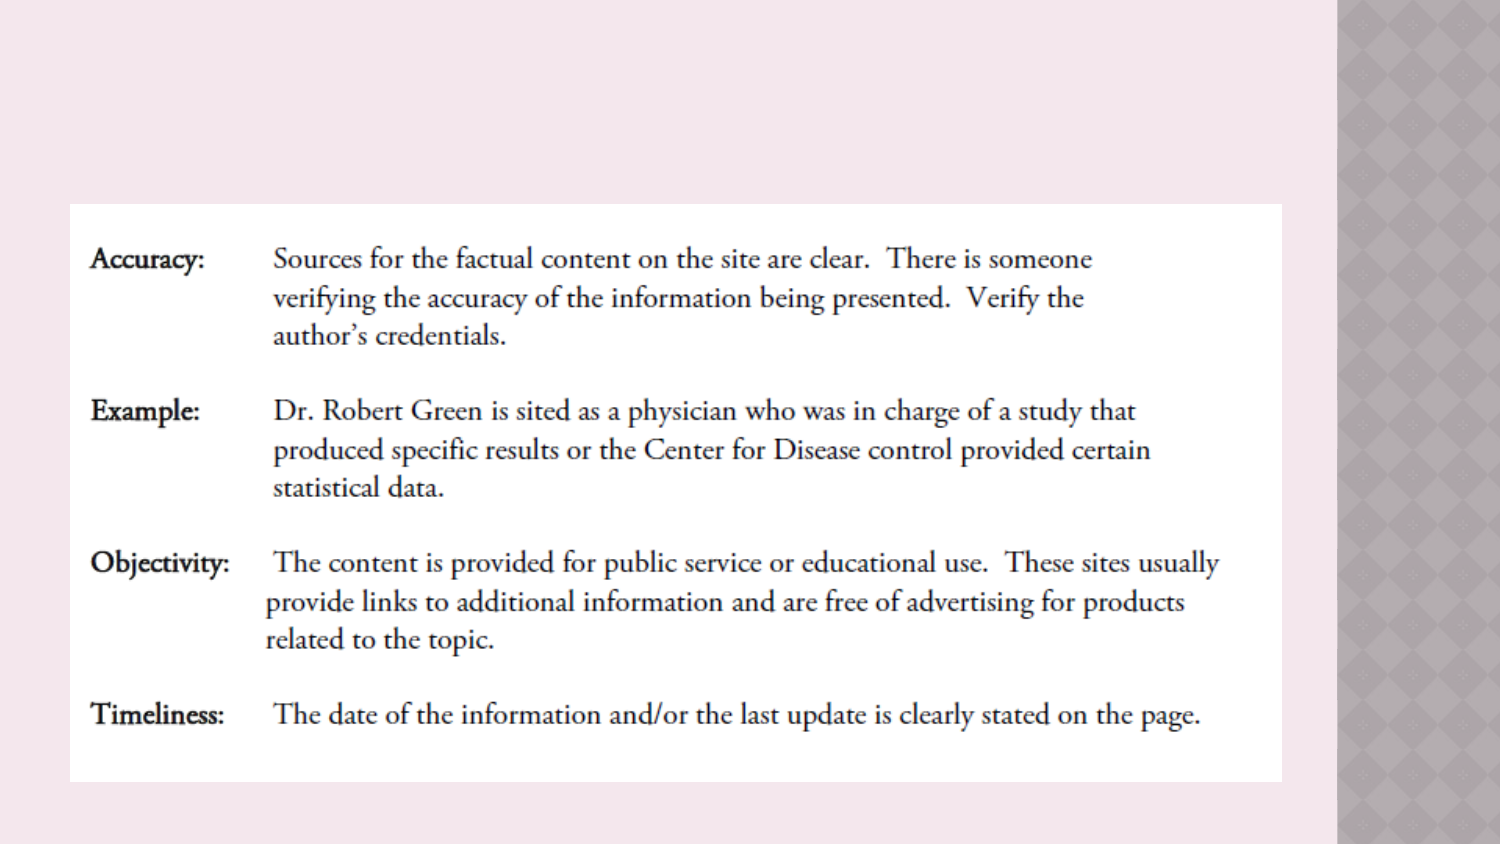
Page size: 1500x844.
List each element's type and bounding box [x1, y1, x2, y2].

picture [70, 204, 1282, 782]
